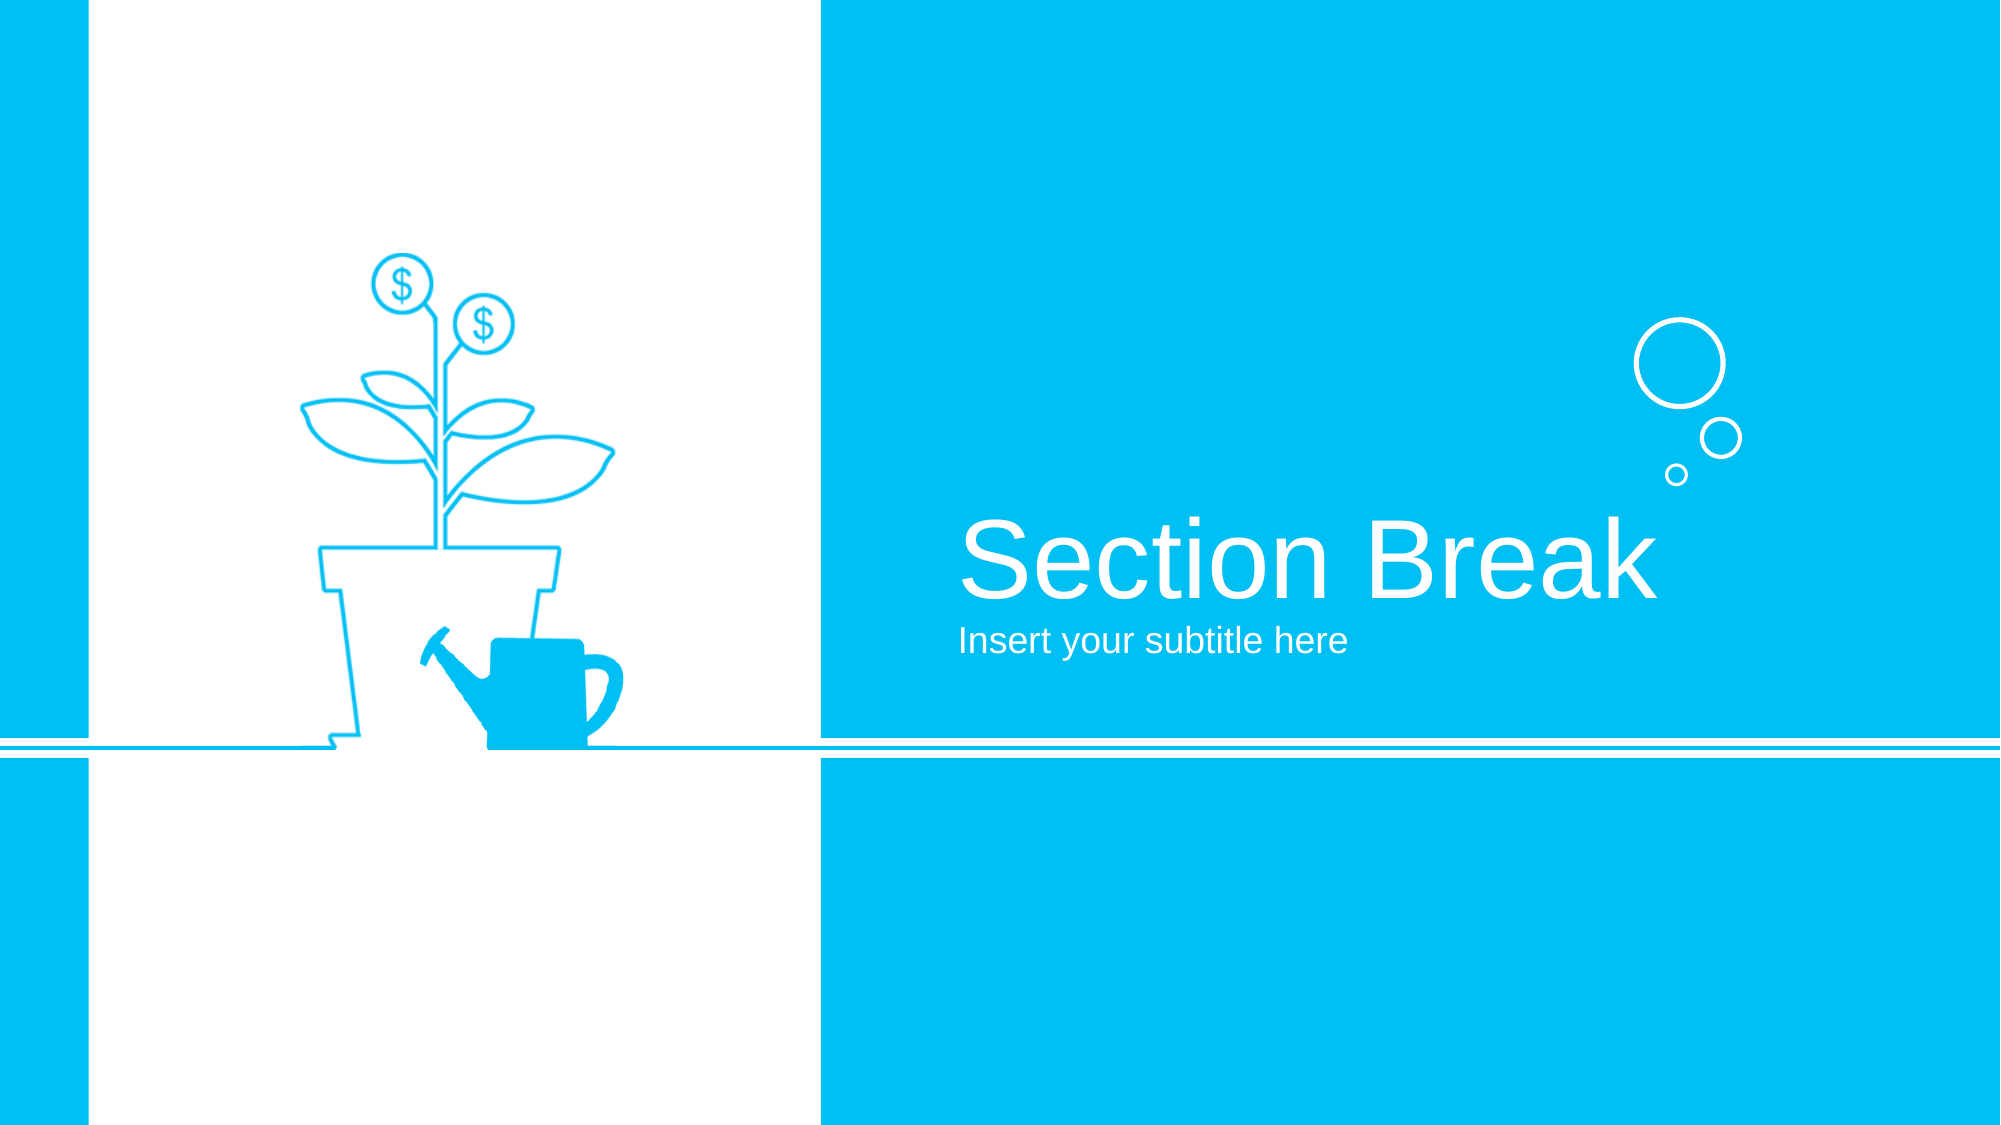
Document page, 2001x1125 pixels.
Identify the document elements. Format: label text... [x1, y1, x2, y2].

picture [305, 253, 2000, 750]
list Insert your subtitle here [942, 618, 2000, 666]
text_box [1644, 318, 1732, 481]
picture [586, 669, 608, 721]
list Section Break [942, 506, 2000, 618]
picture [375, 257, 429, 311]
picture [457, 297, 511, 351]
picture [0, 253, 434, 745]
